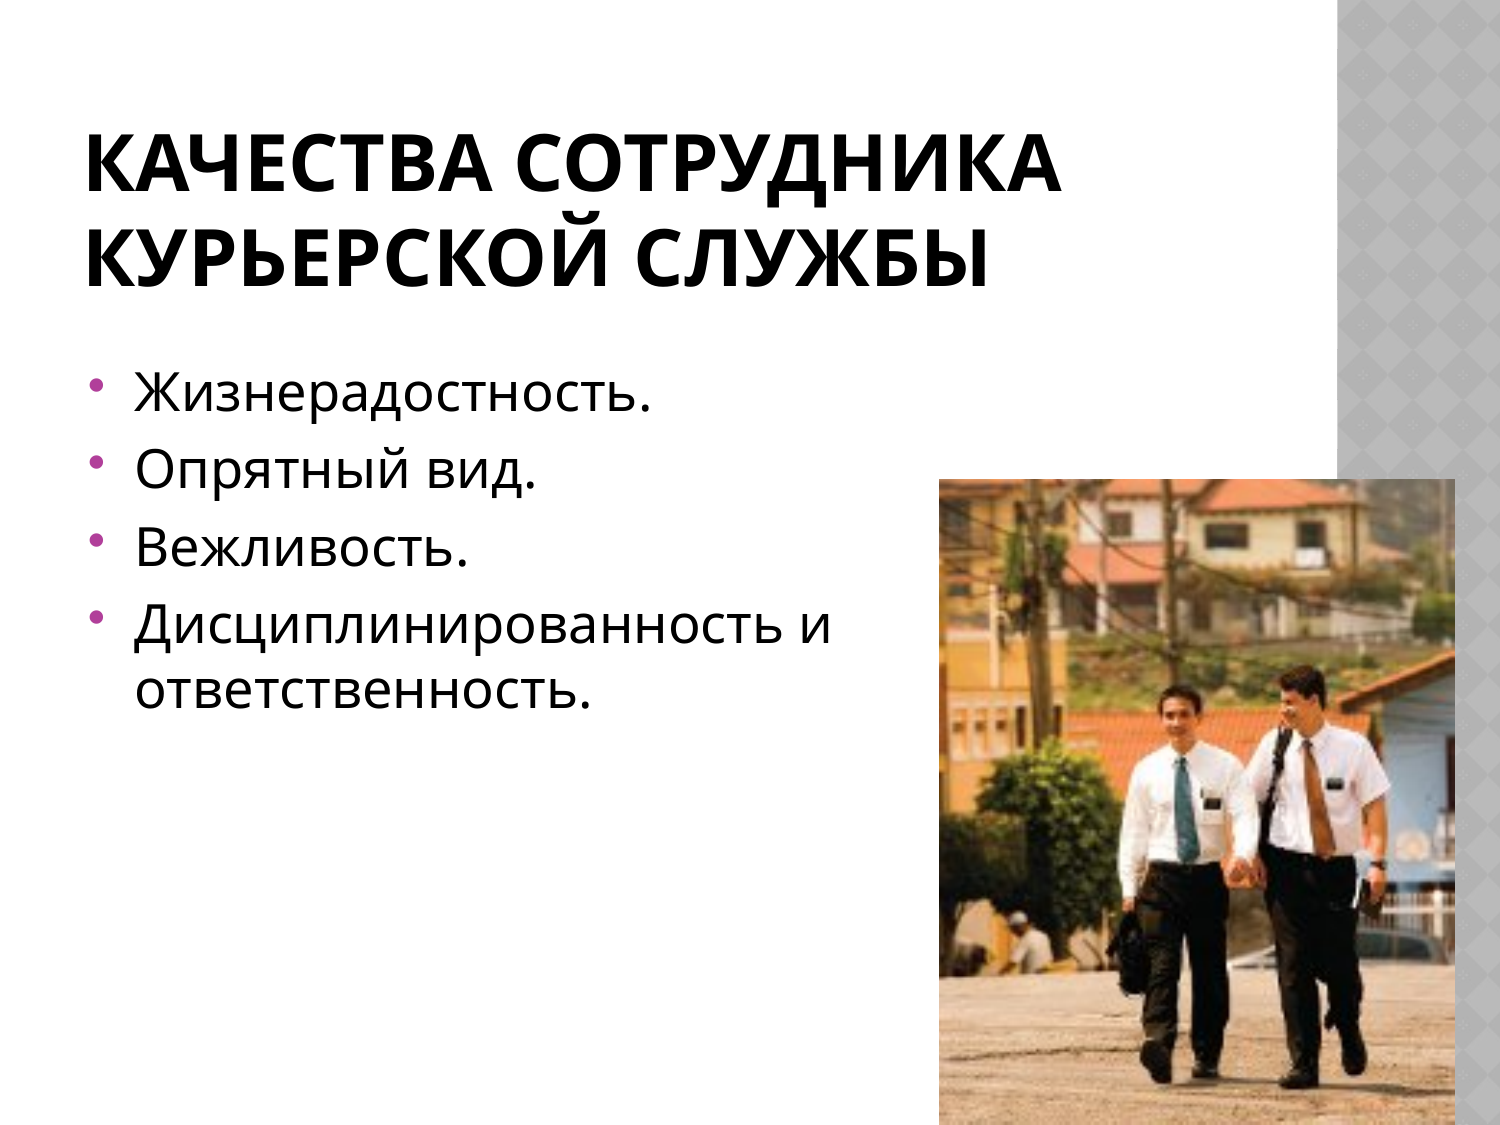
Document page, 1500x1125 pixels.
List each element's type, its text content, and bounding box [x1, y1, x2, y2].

list Жизнерадостность. Опрятный вид. Вежливость. Дисциплинированность и ответственность. [75, 349, 904, 1059]
picture [938, 479, 1456, 1125]
title Качества сотрудника курьерской службы [75, 52, 1263, 303]
